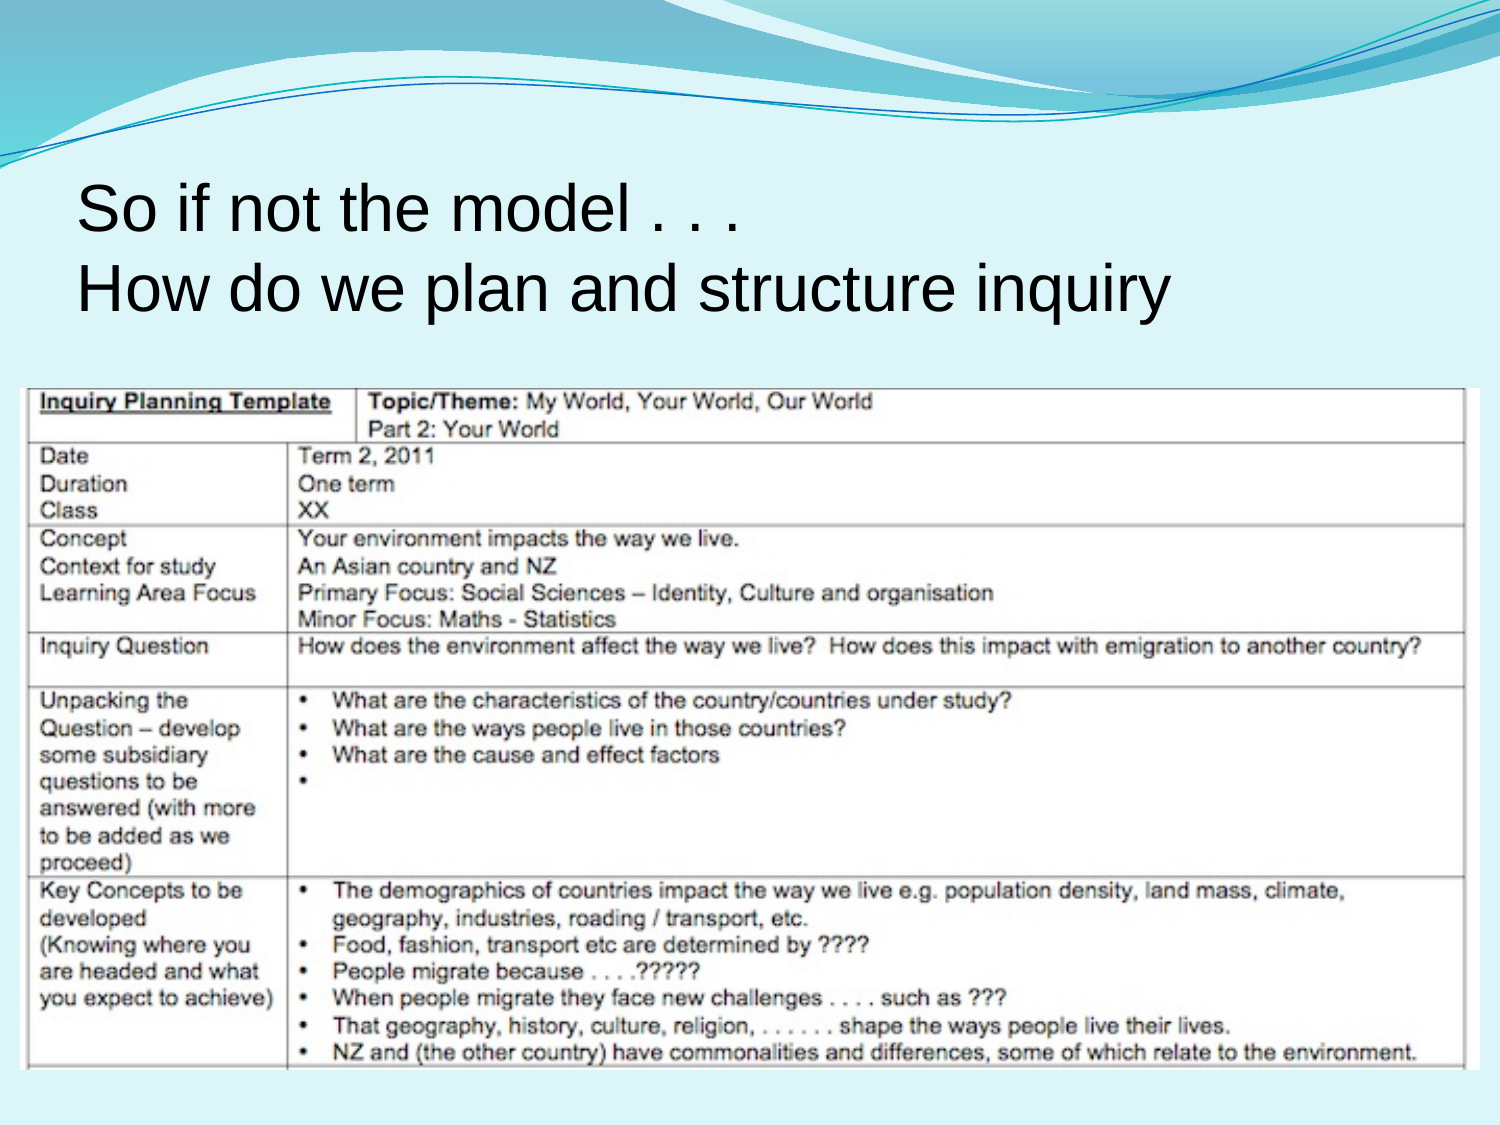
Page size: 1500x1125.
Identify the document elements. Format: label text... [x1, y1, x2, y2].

text_box So if not the model . . . How do we plan and structure inquiry [62, 157, 1189, 333]
picture [20, 387, 1480, 1070]
